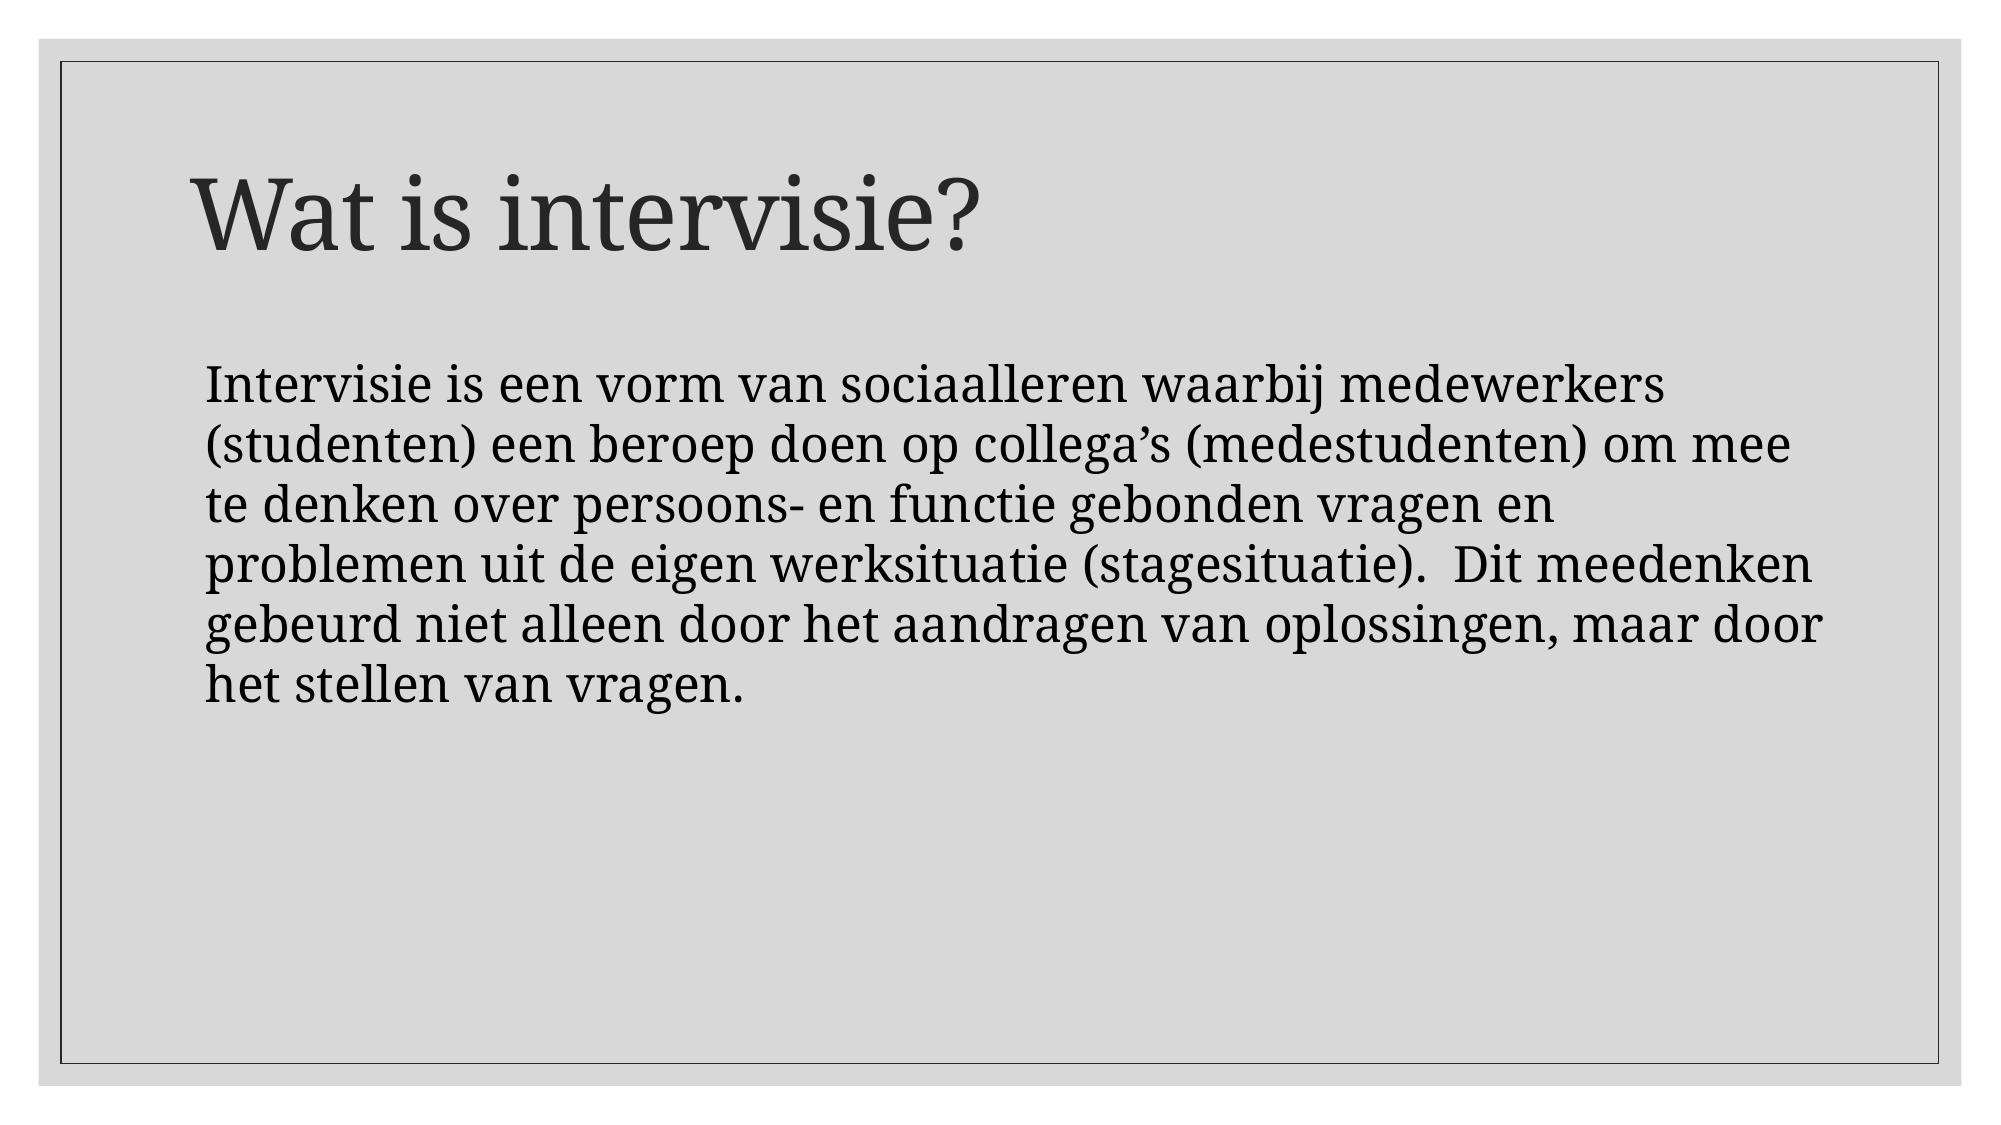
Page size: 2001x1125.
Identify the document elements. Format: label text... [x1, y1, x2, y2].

list Intervisie is een vorm van sociaalleren waarbij medewerkers (studenten) een beroep doen op collega’s (medestudenten) om mee te denken over persoons- en functie gebonden vragen en problemen uit de eigen werksituatie (stagesituatie). Dit meedenken gebeurd niet alleen door het aandragen van oplossingen, maar door het stellen van vragen. [190, 345, 1841, 977]
title Wat is intervisie? [174, 105, 1825, 331]
